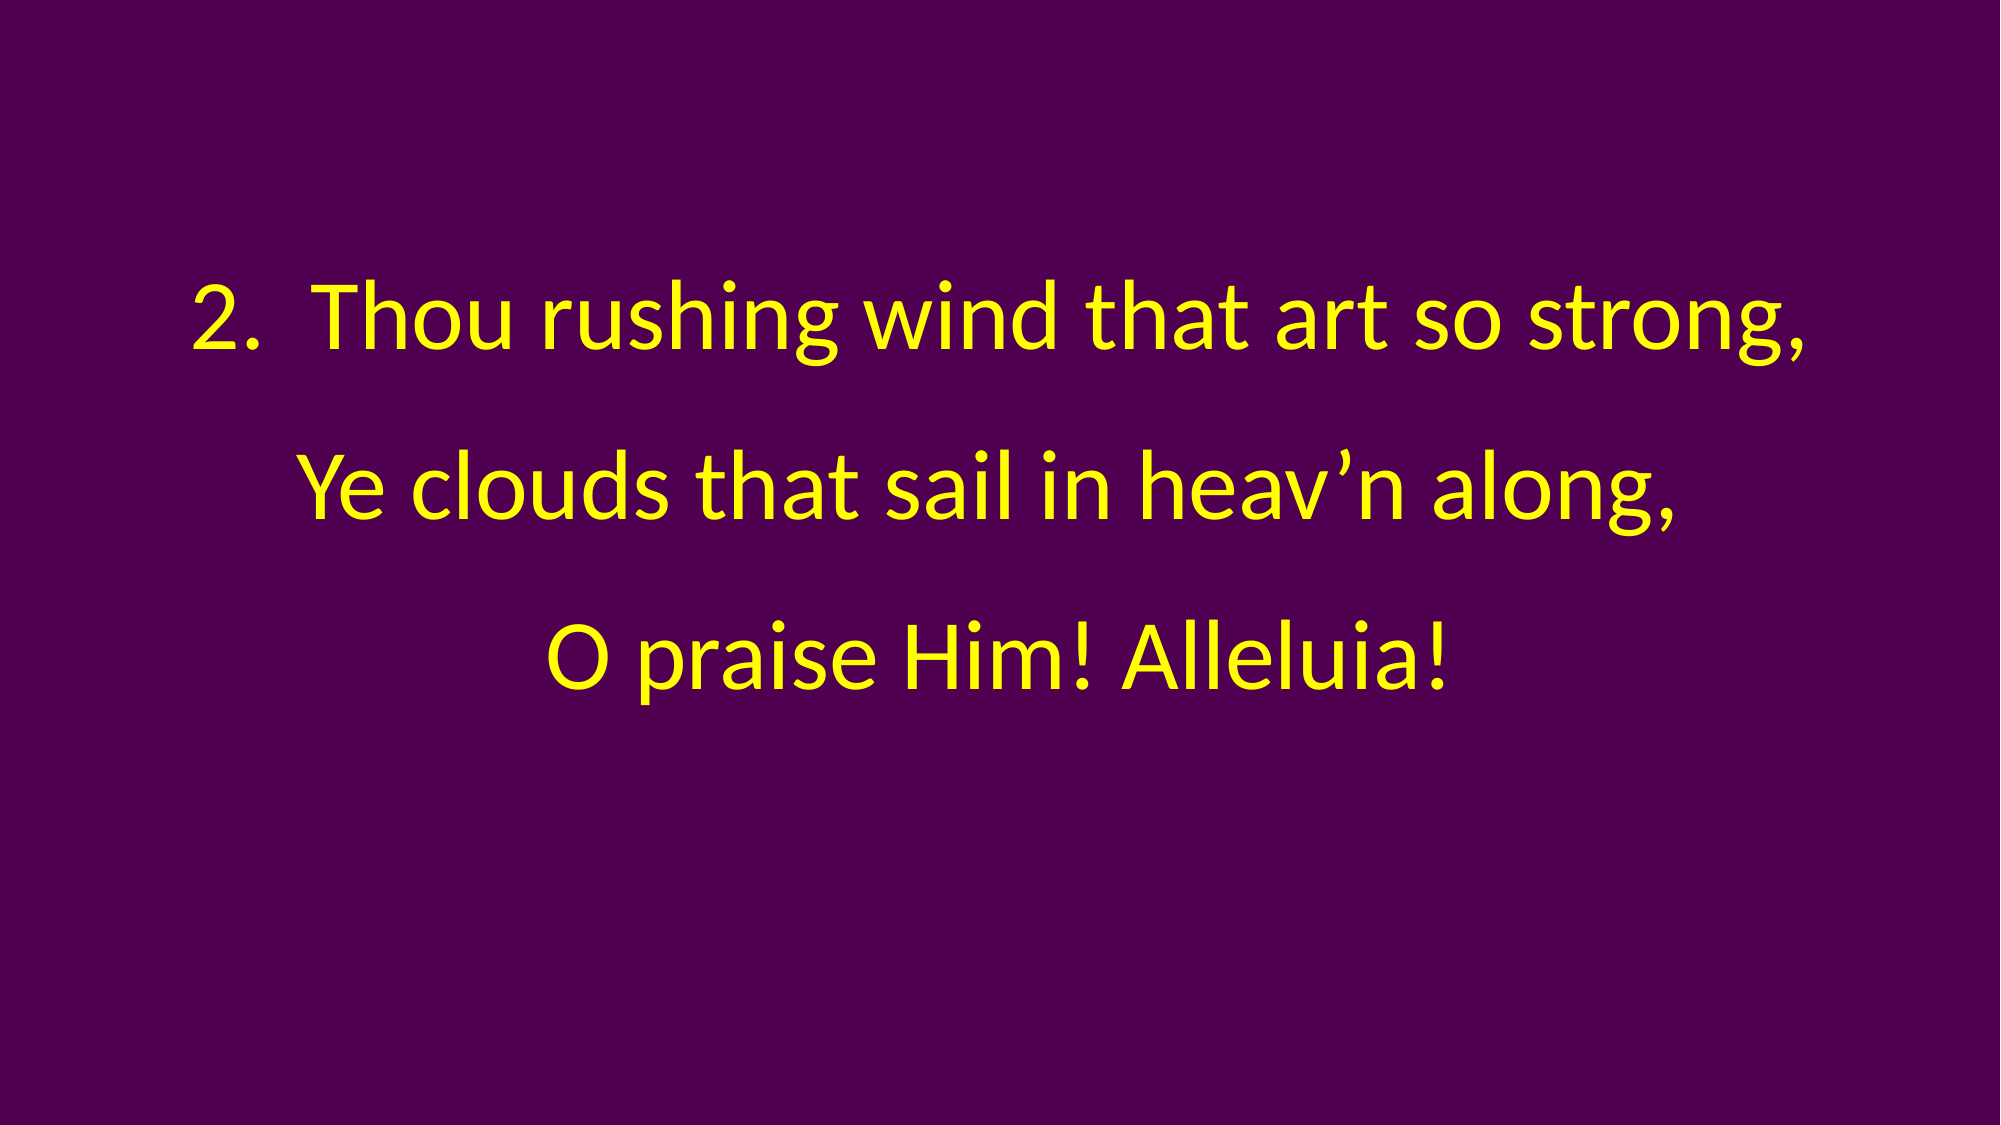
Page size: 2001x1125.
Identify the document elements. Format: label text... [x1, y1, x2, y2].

text_box 2. Thou rushing wind that art so strong, Ye clouds that sail in heav’n along, O praise Him! Alleluia! [70, 242, 1930, 717]
